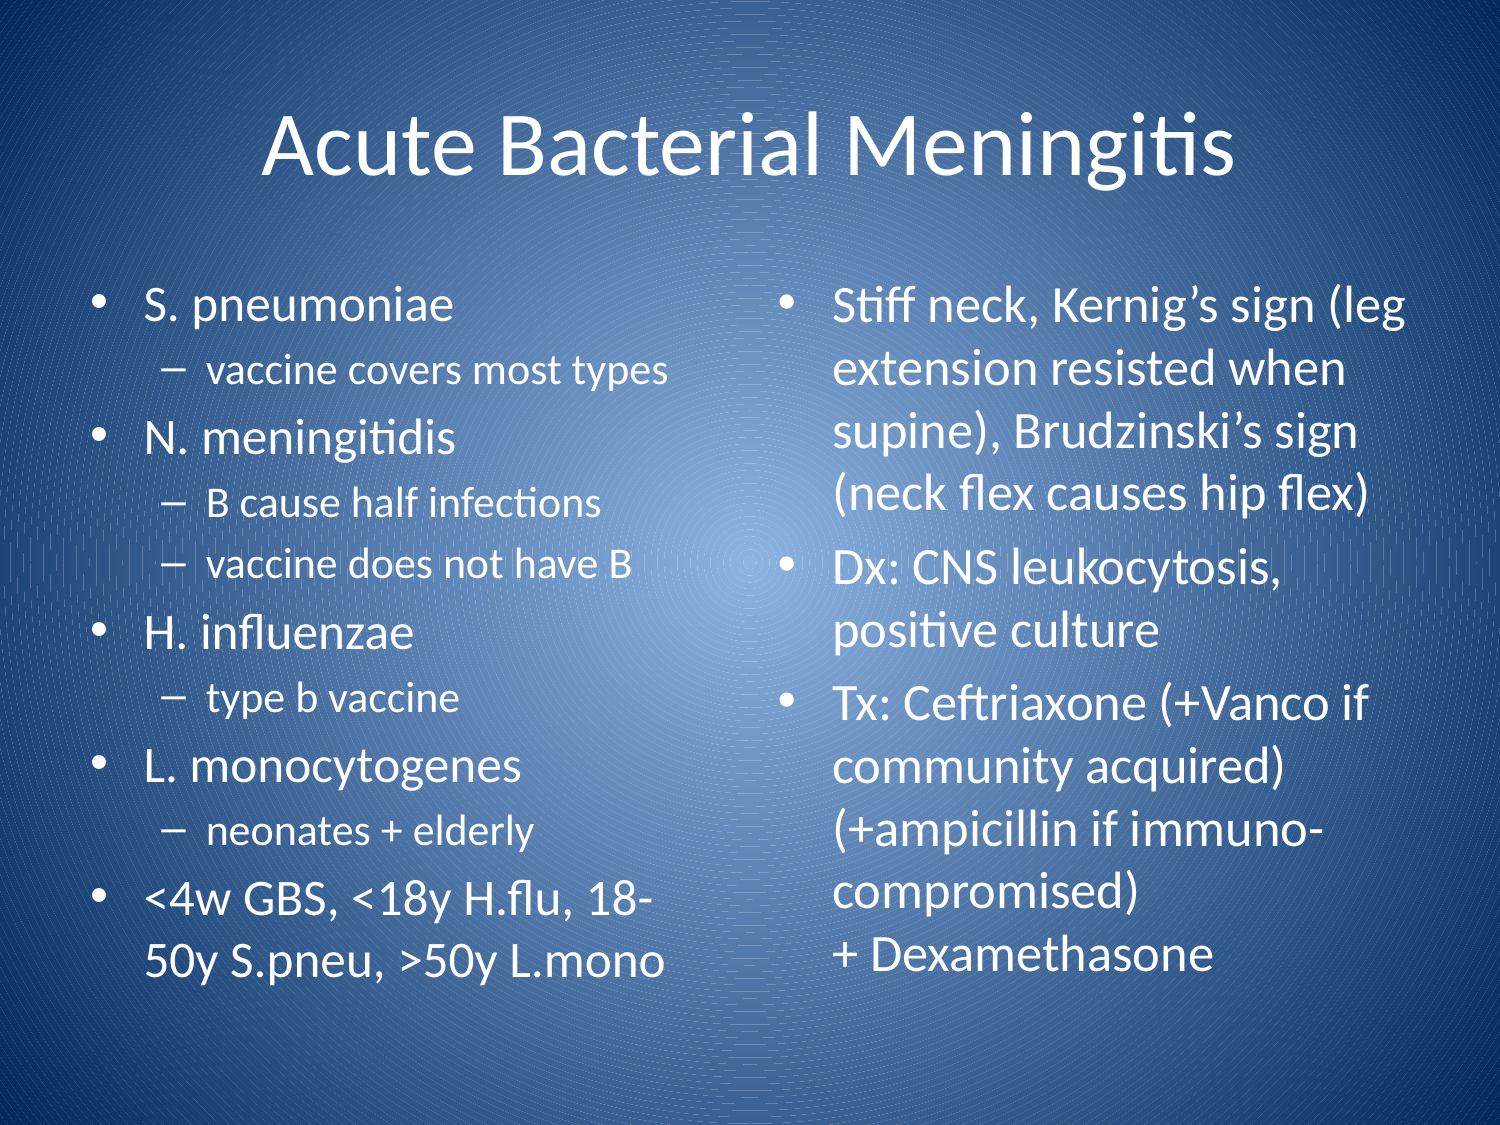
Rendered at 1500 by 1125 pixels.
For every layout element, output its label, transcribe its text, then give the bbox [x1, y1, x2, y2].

title Acute Bacterial Meningitis [75, 45, 1425, 233]
list S. pneumoniae vaccine covers most types N. meningitidis B cause half infections vaccine does not have B H. influenzae type b vaccine L. monocytogenes neonates + elderly <4w GBS, <18y H.flu, 18-50y S.pneu, >50y L.mono [75, 262, 738, 1005]
list Stiff neck, Kernig’s sign (leg extension resisted when supine), Brudzinski’s sign (neck flex causes hip flex) Dx: CNS leukocytosis, positive culture Tx: Ceftriaxone (+Vanco if community acquired) (+ampicillin if immuno-compromised) + Dexamethasone [762, 262, 1425, 1005]
